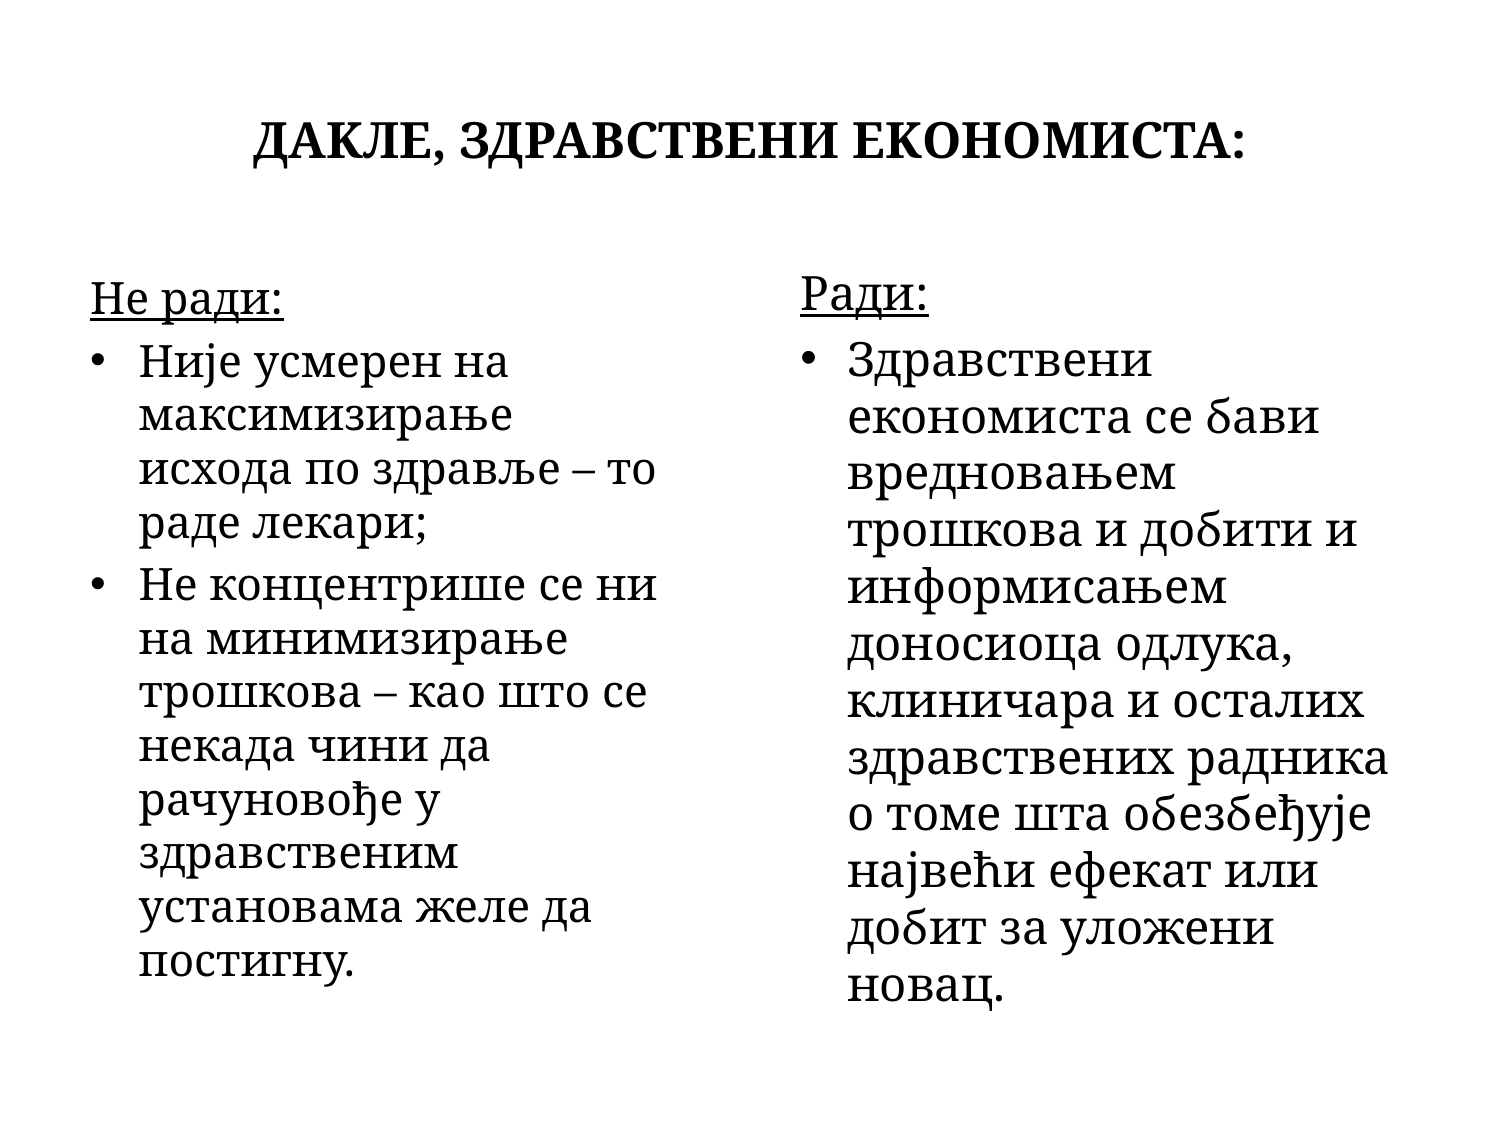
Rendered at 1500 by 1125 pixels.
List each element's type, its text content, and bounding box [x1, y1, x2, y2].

list Не ради: Није усмерен на максимизирање исхода по здравље – то раде лекари; Не концентрише се ни на минимизирање трошкова – као што се некада чини да рачуновође у здравственим установама желе да постигну. [75, 262, 680, 1005]
text_box Ради: Здравствени економиста се бави вредновањем трошкова и добити и информисањем доносиоца одлука, клиничара и осталих здравствених радника о томе шта обезбеђује највећи ефекат или добит за уложени новац. [785, 255, 1412, 1032]
title ДАKЛЕ, ЗДРАВСТВЕНИ ЕKОНОМИСТА: [75, 45, 1425, 233]
